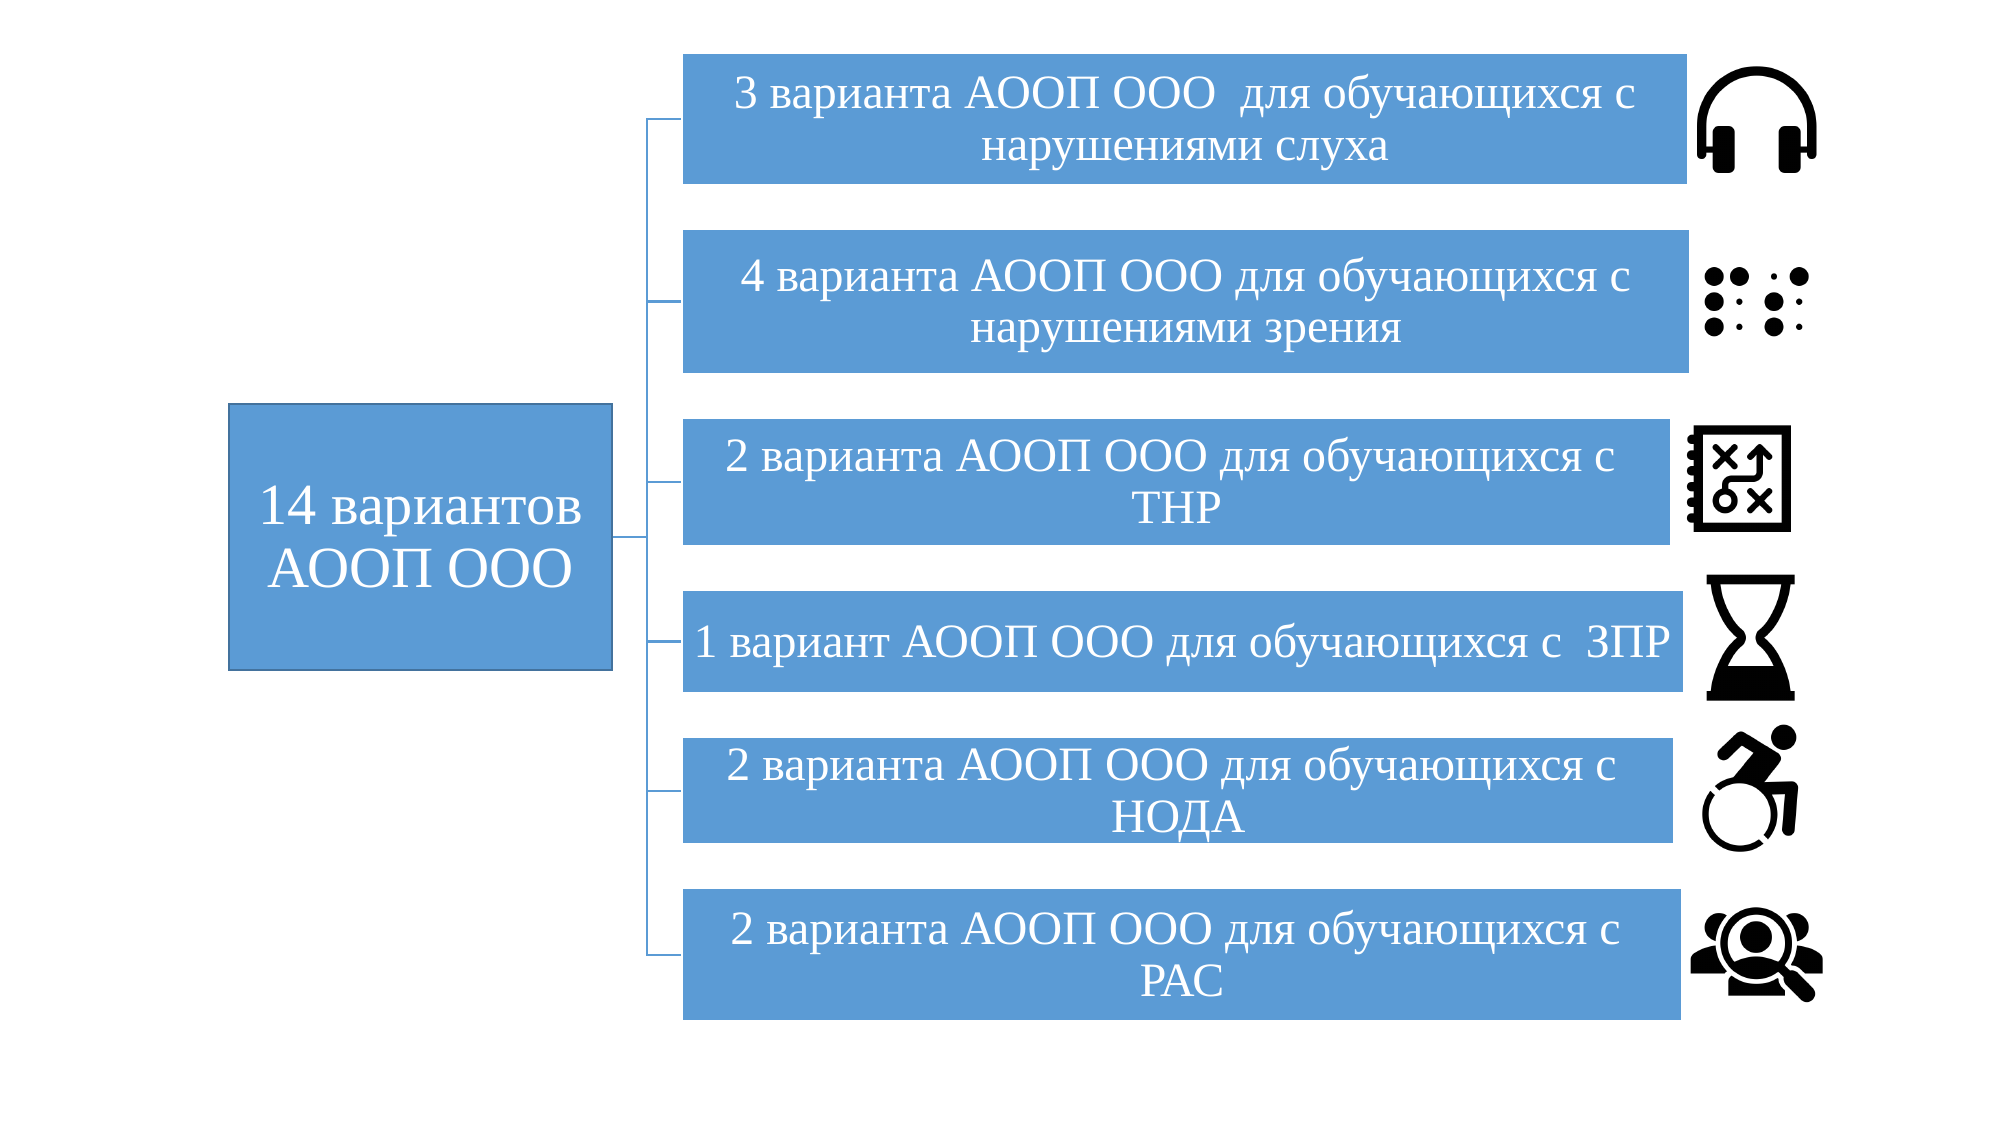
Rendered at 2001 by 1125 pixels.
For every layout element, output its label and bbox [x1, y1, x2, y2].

picture [1681, 44, 1832, 195]
picture [1681, 879, 1832, 1030]
picture [1675, 562, 1826, 863]
picture [1662, 403, 1813, 554]
text_box [0, 52, 1920, 1022]
picture [1681, 226, 1832, 377]
